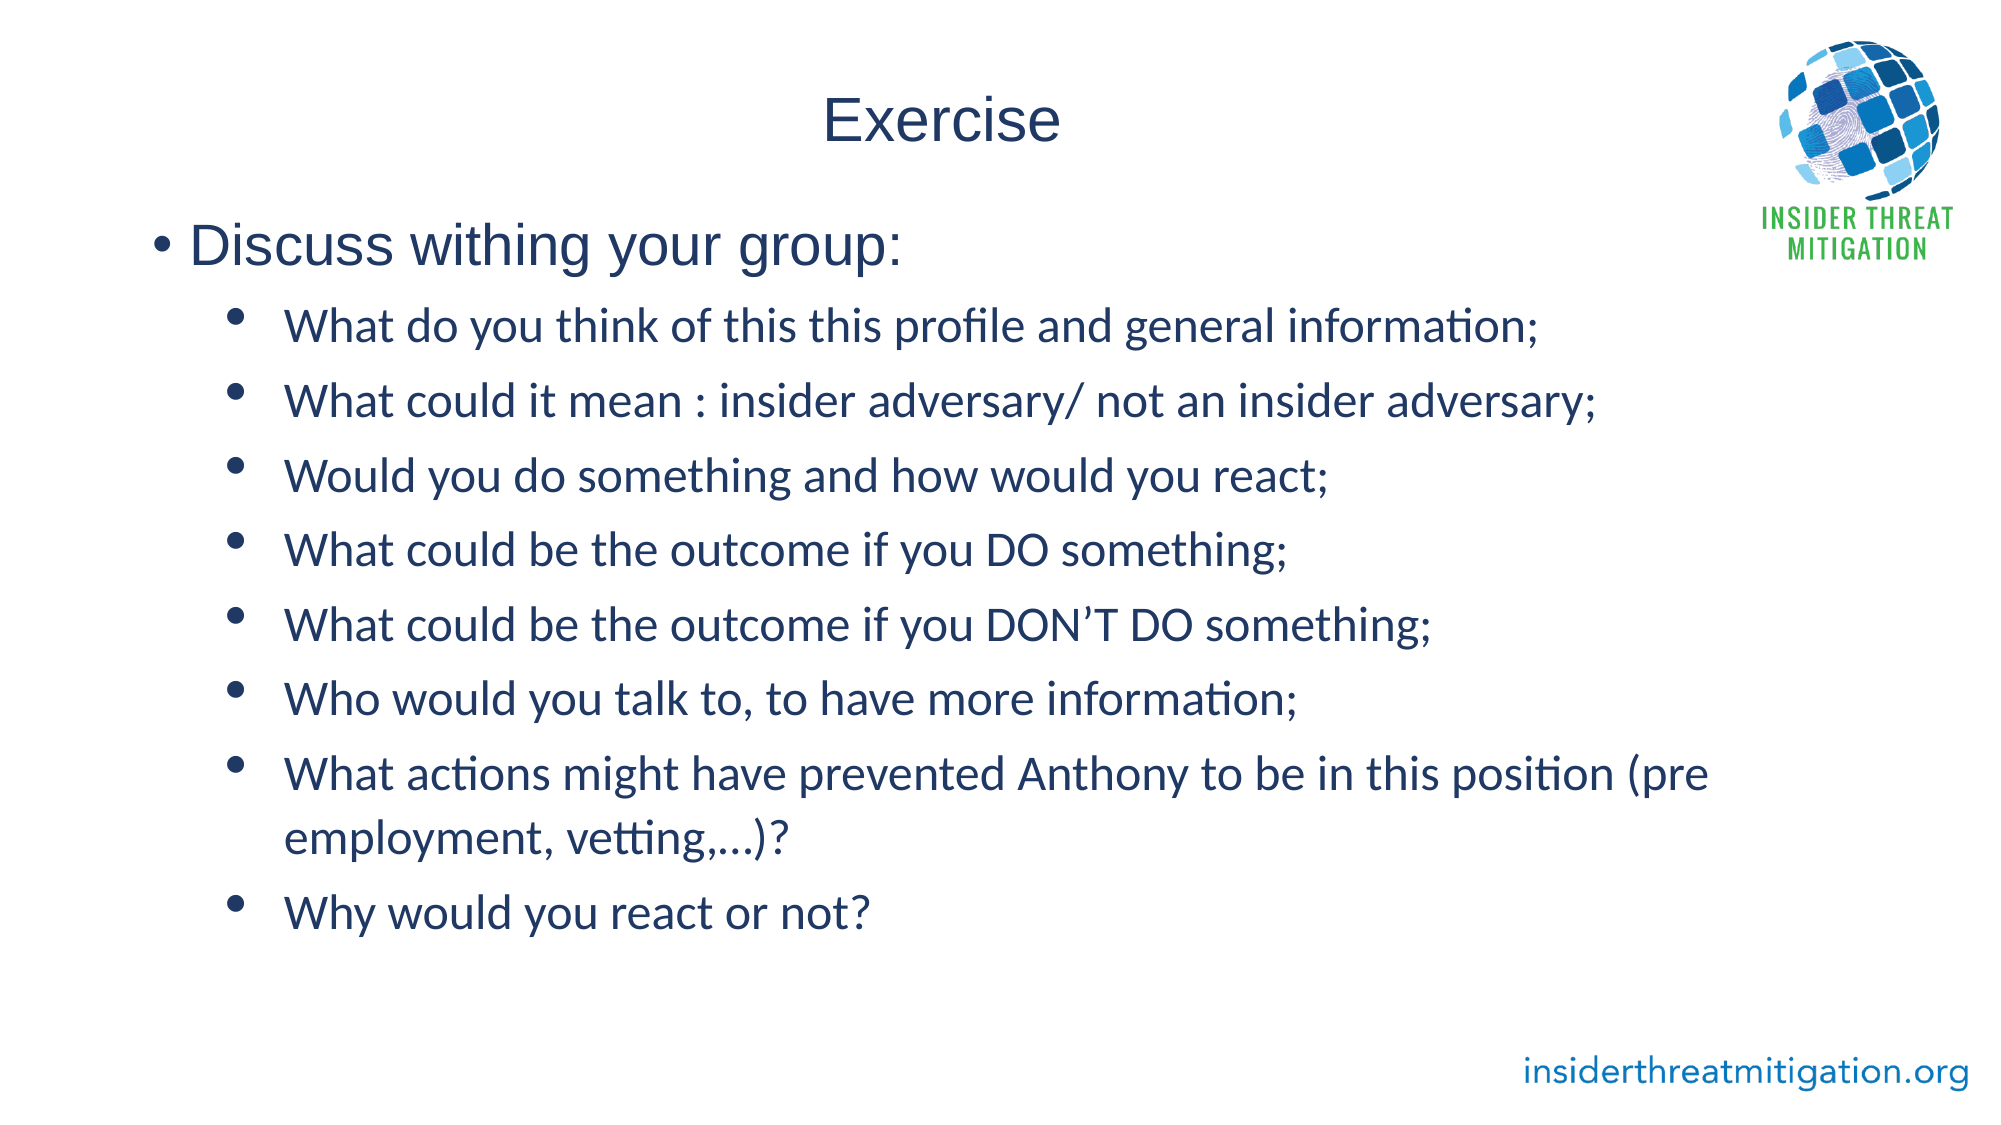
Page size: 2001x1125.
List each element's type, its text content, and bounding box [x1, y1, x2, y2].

picture [1478, 994, 2000, 1125]
title Exercise [137, 59, 1748, 183]
picture [1758, 20, 1968, 281]
list Discuss withing your group: What do you think of this this profile and general information; What could it mean : insider adversary/ not an insider adversary; Would you do something and how would you react; What could be the outcome if you DO something; What could be the outcome if you DON’T DO something; Who would you talk to, to have more information; What actions might have prevented Anthony to be in this position (pre employment, vetting,…)? Why would you react or not? [137, 207, 1748, 1014]
